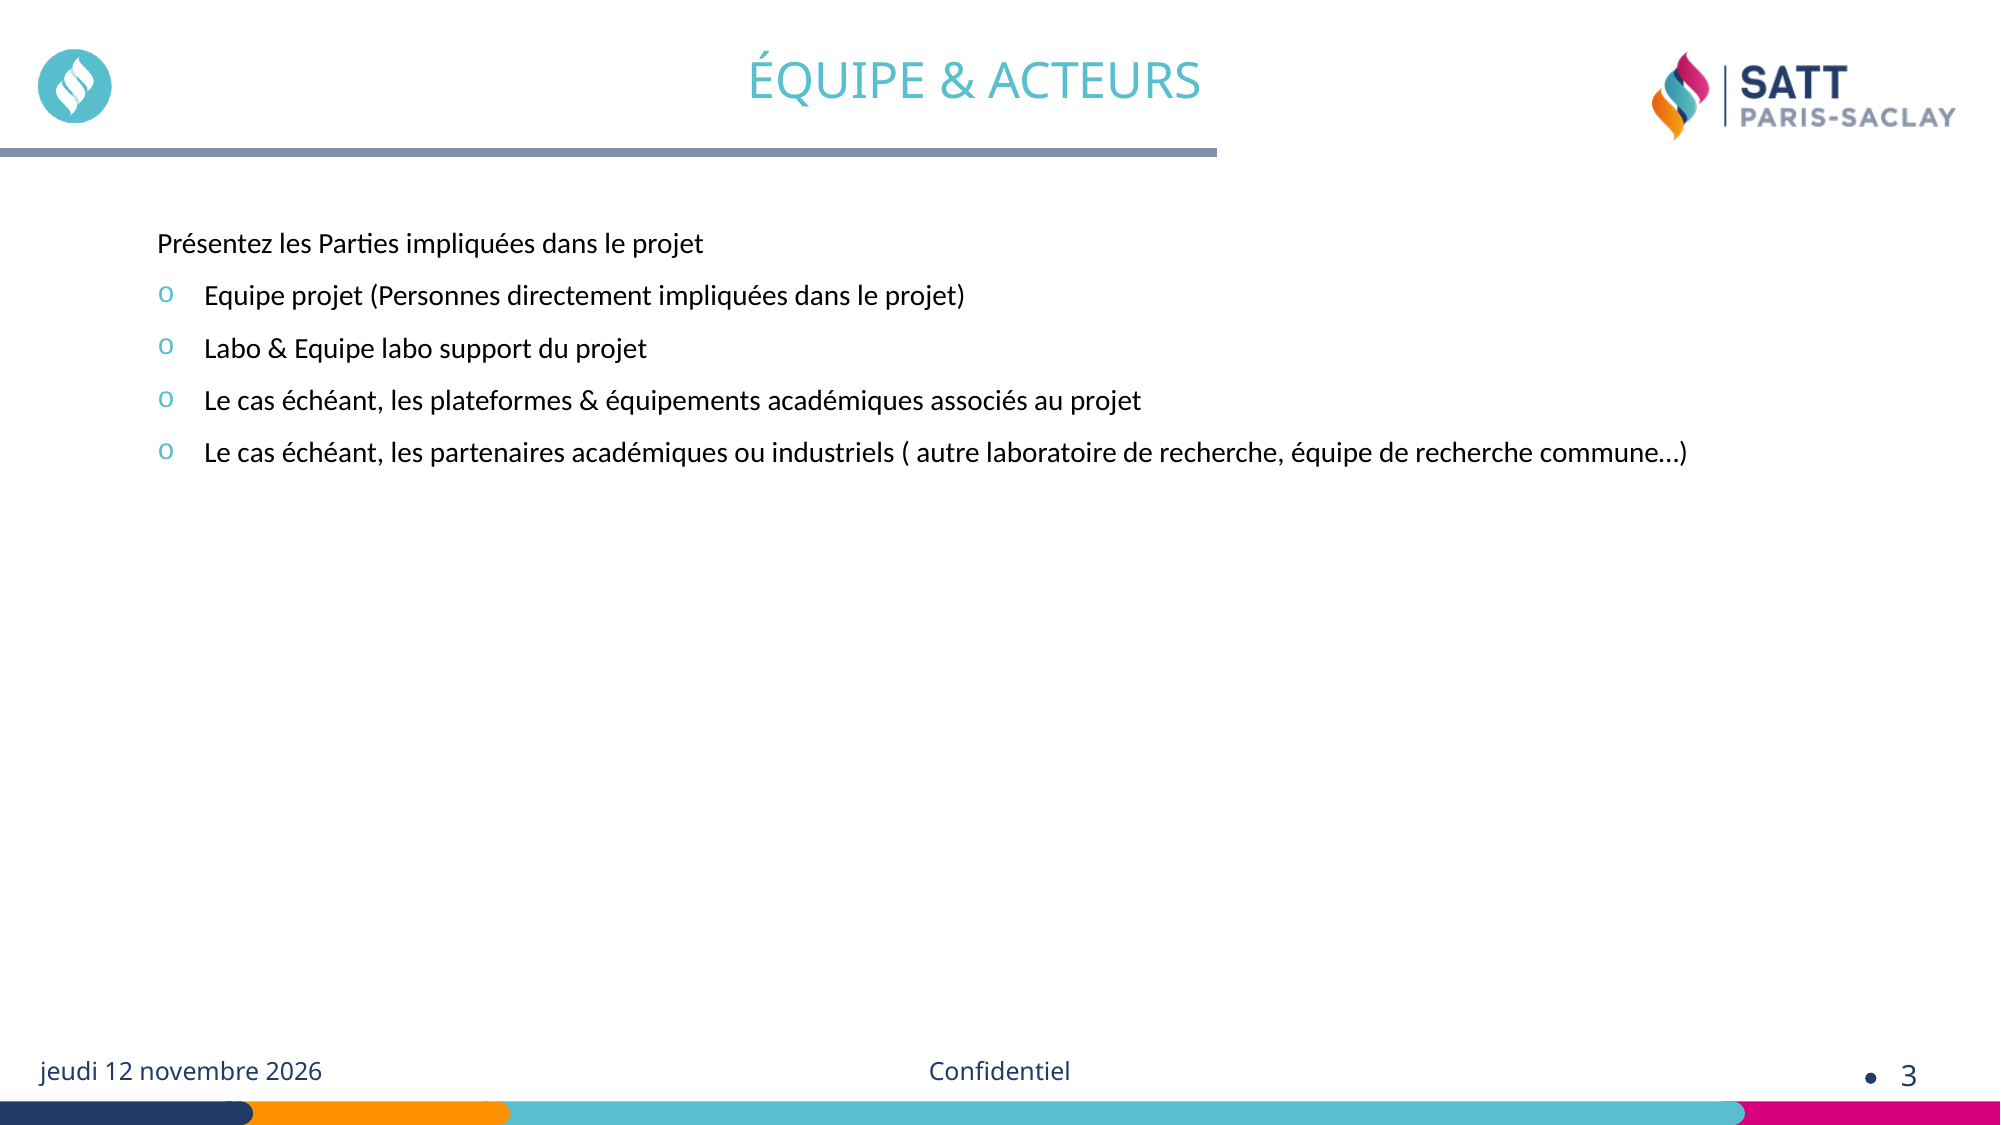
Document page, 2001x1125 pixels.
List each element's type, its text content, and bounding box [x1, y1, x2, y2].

footer Confidentiel [662, 1048, 1338, 1109]
picture [1652, 51, 1956, 141]
picture [32, 43, 108, 129]
title Équipe & Acteurs [108, 0, 1217, 165]
slide_number 3 [1886, 1050, 2000, 1117]
list Présentez les Parties impliquées dans le projet Equipe projet (Personnes directement impliquées dans le projet) Labo & Equipe labo support du projet Le cas échéant, les plateformes & équipements académiques associés au projet Le cas échéant, les partenaires académiques ou industriels ( autre laboratoire de recherche, équipe de recherche commune…) [142, 221, 1858, 975]
slide_number mardi 13 décembre 2022 [25, 1048, 476, 1109]
